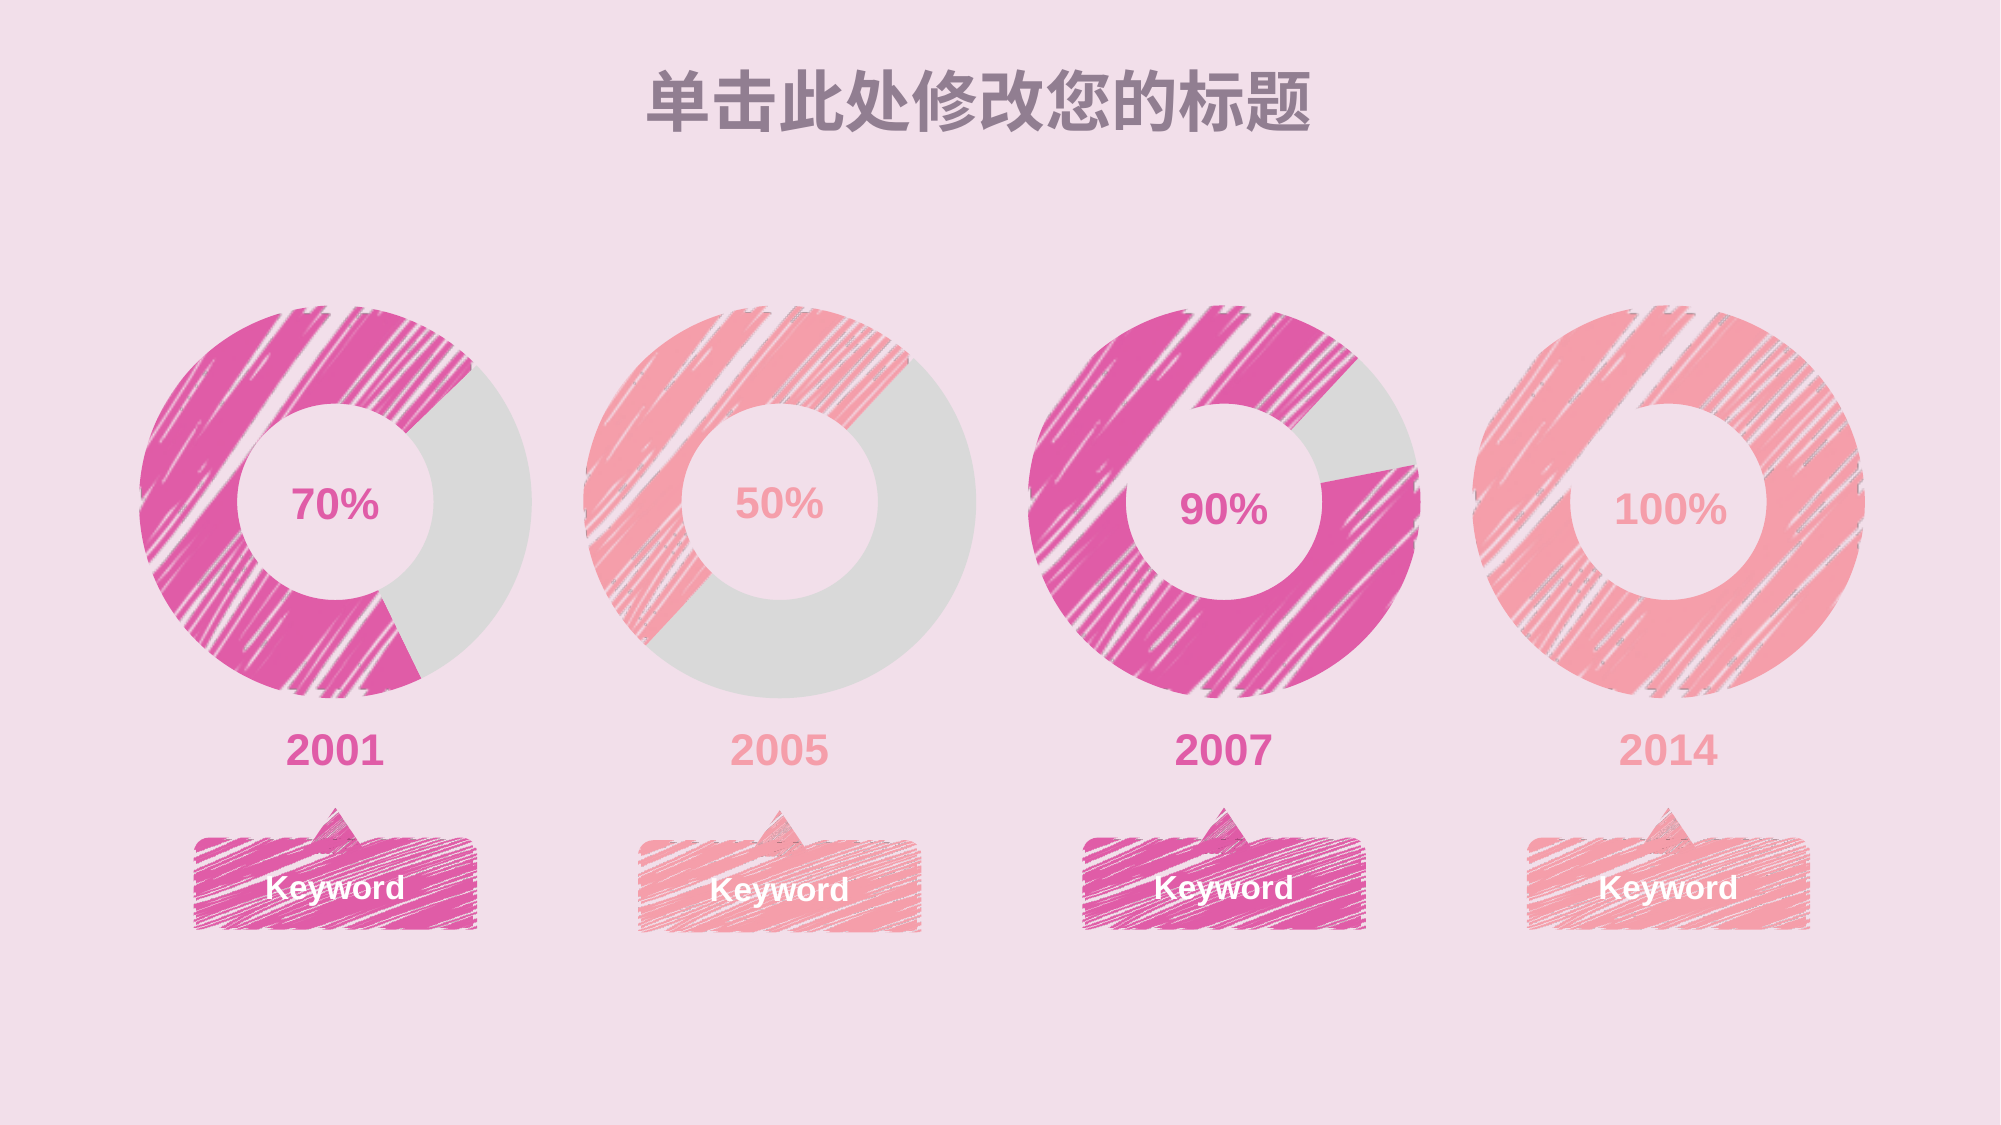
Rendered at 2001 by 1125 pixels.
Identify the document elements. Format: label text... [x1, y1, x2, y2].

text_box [1082, 807, 1367, 930]
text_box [1526, 807, 1811, 930]
text_box 2007 [1174, 726, 1274, 774]
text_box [193, 807, 478, 930]
text_box 2005 [730, 726, 830, 774]
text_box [1019, 285, 1429, 719]
text_box 2001 [285, 726, 385, 774]
text_box 2014 [1618, 726, 1718, 774]
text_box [574, 285, 985, 719]
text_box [1463, 285, 1874, 719]
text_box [637, 809, 922, 933]
text_box 单击此处修改您的标题 [573, 52, 1384, 148]
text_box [130, 285, 541, 719]
